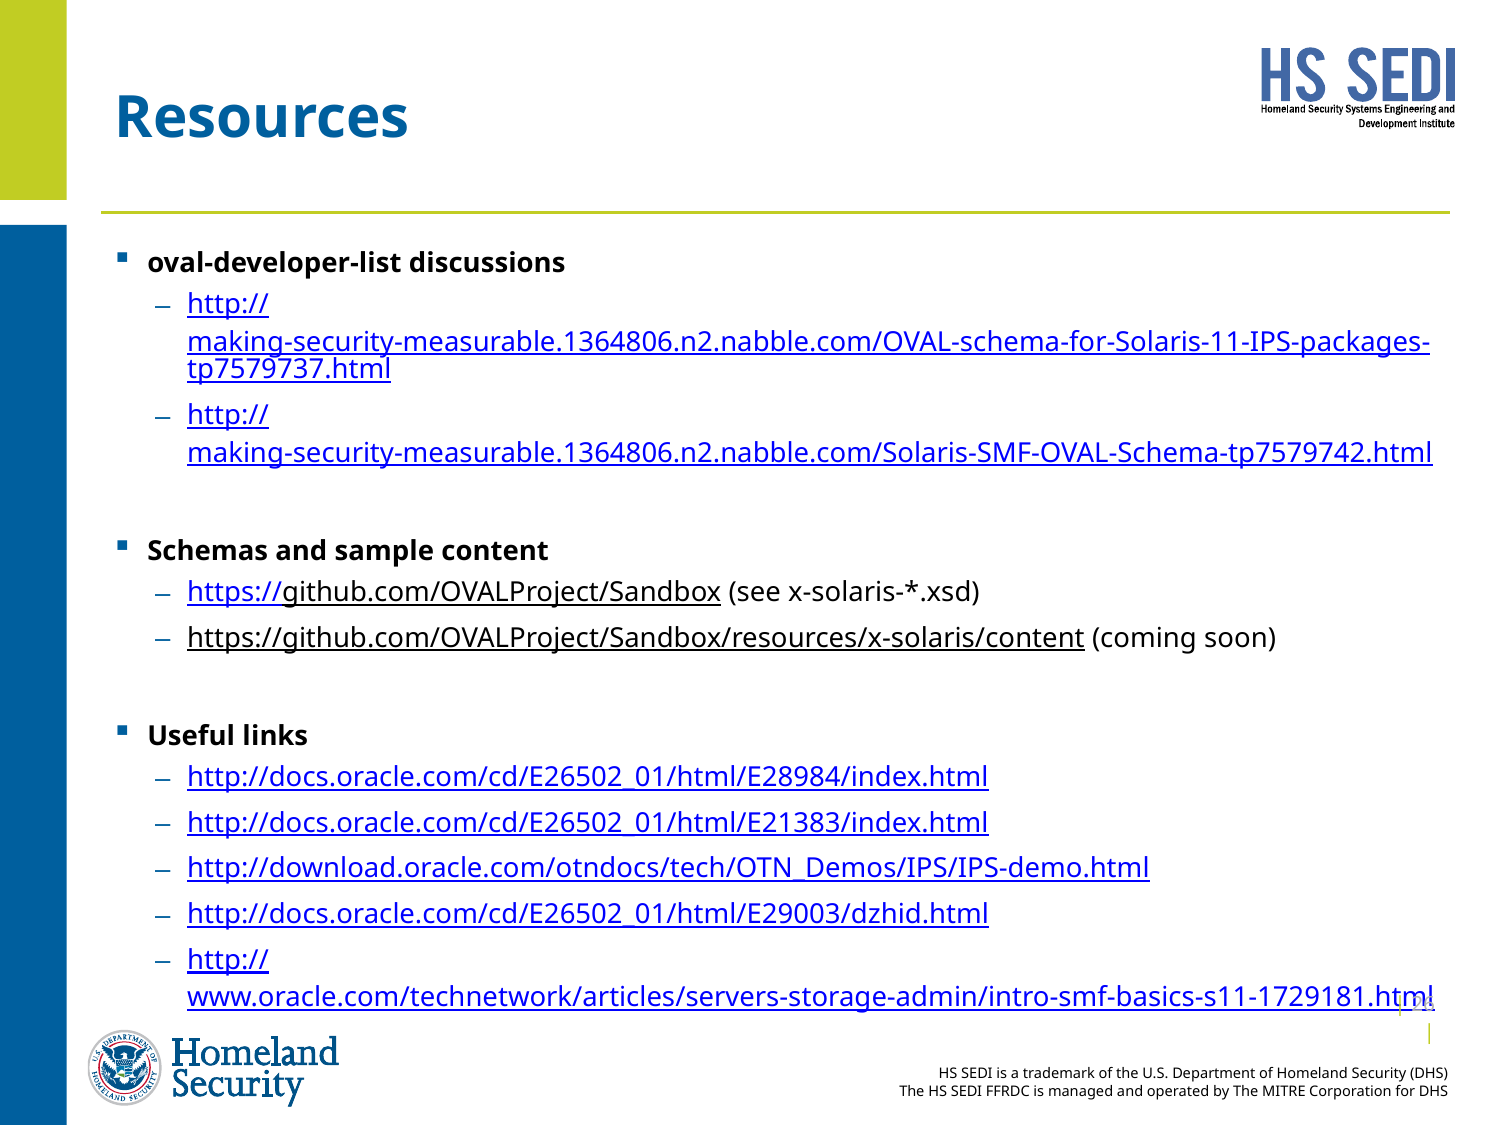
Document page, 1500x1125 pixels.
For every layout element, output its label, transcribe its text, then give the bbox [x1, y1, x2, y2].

slide_number | 25 | [1368, 1021, 1450, 1052]
list oval-developer-list discussions http://making-security-measurable.1364806.n2.nabble.com/OVAL-schema-for-Solaris-11-IPS-packages-tp7579737.html http://making-security-measurable.1364806.n2.nabble.com/Solaris-SMF-OVAL-Schema-tp7579742.html Schemas and sample content https://github.com/OVALProject/Sandbox (see x-solaris-*.xsd) https://github.com/OVALProject/Sandbox/resources/x-solaris/content (coming soon) Useful links http://docs.oracle.com/cd/E26502_01/html/E28984/index.html http://docs.oracle.com/cd/E26502_01/html/E21383/index.html http://download.oracle.com/otndocs/tech/OTN_Demos/IPS/IPS-demo.html http://docs.oracle.com/cd/E26502_01/html/E29003/dzhid.html http://www.oracle.com/technetwork/articles/servers-storage-admin/intro-smf-basics-s11-1729181.html [99, 237, 1450, 1005]
title Resources [99, 45, 1248, 188]
